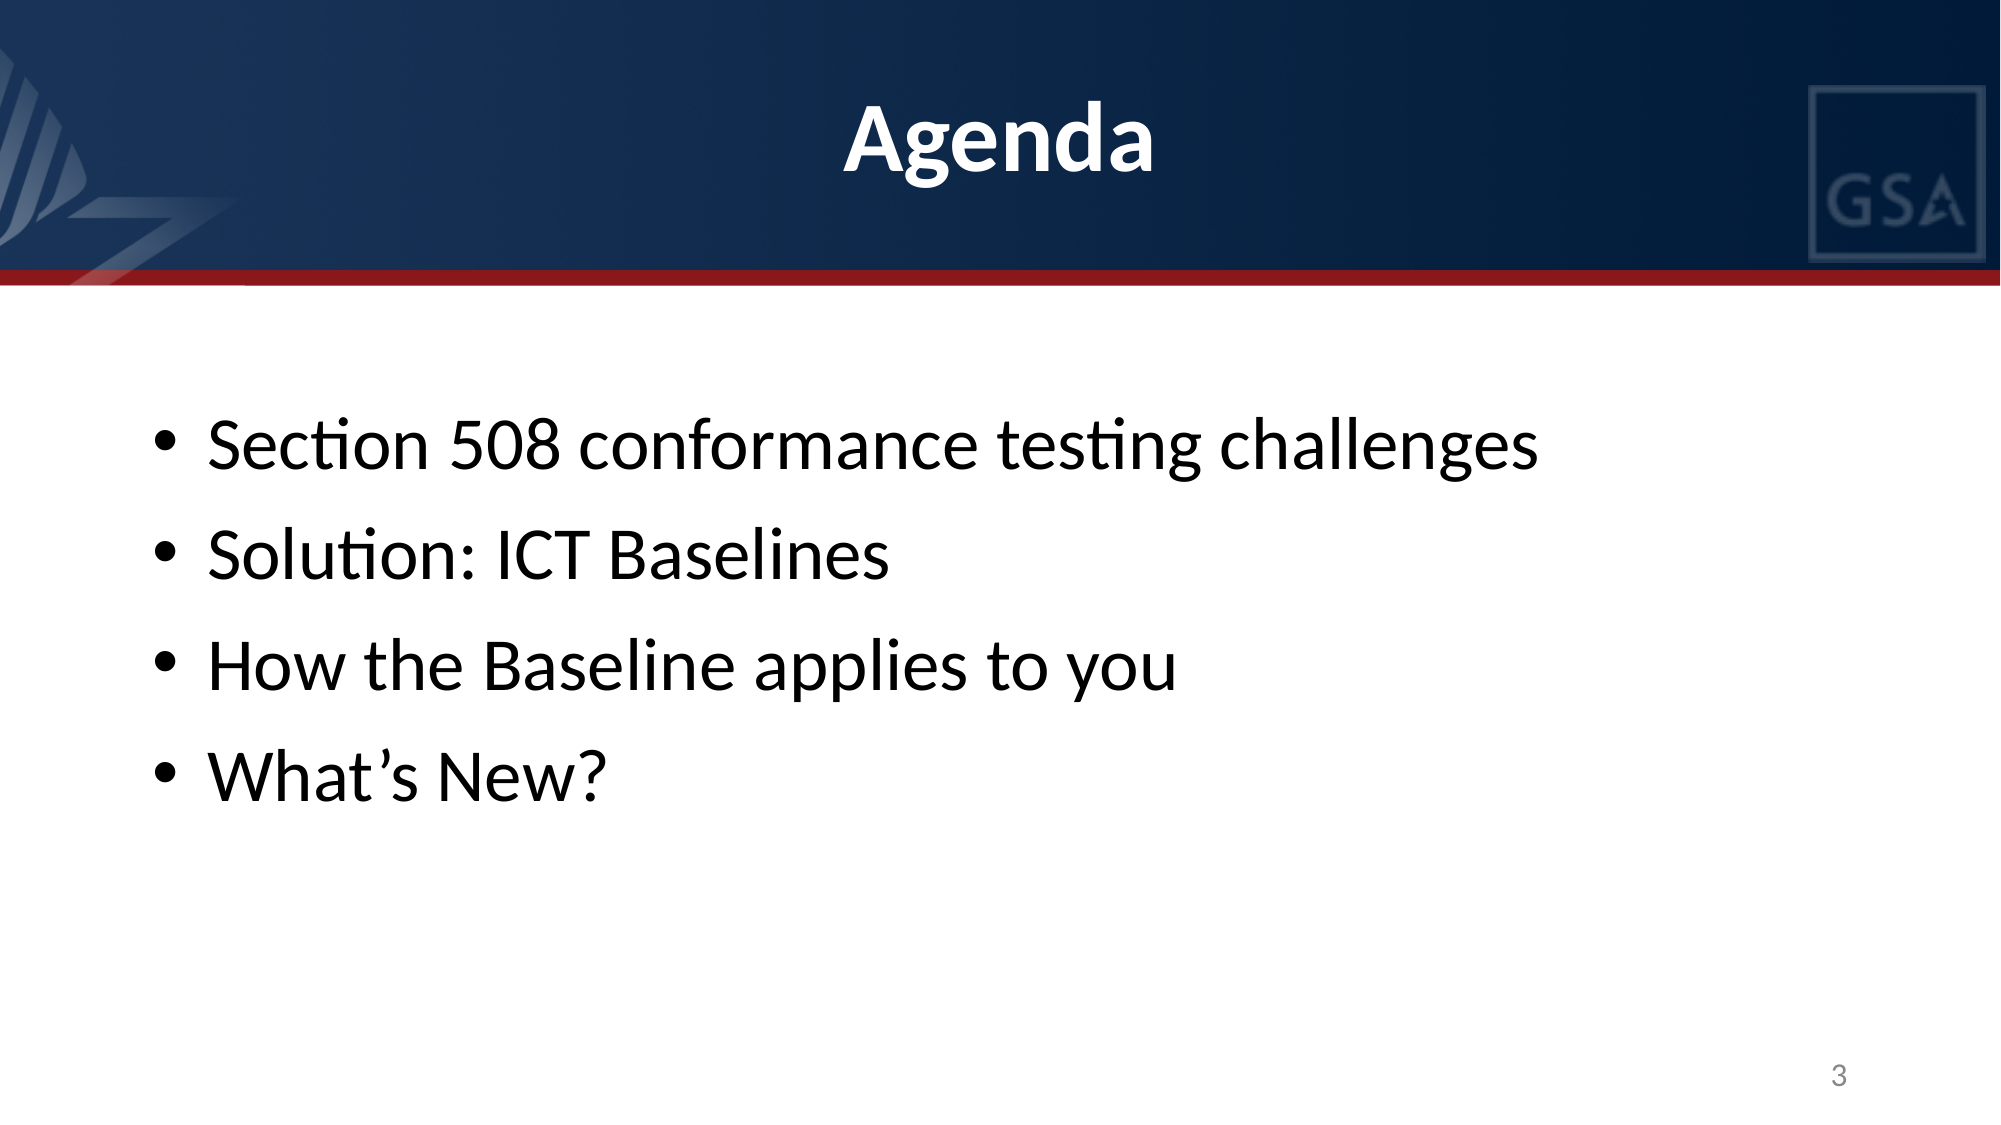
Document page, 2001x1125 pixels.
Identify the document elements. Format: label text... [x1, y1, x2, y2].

slide_number 3 [1412, 1042, 1863, 1103]
title Agenda [137, 30, 1863, 249]
picture [0, 0, 2001, 1125]
list Section 508 conformance testing challenges Solution: ICT Baselines How the Baseline applies to you What’s New? [137, 299, 1863, 1014]
